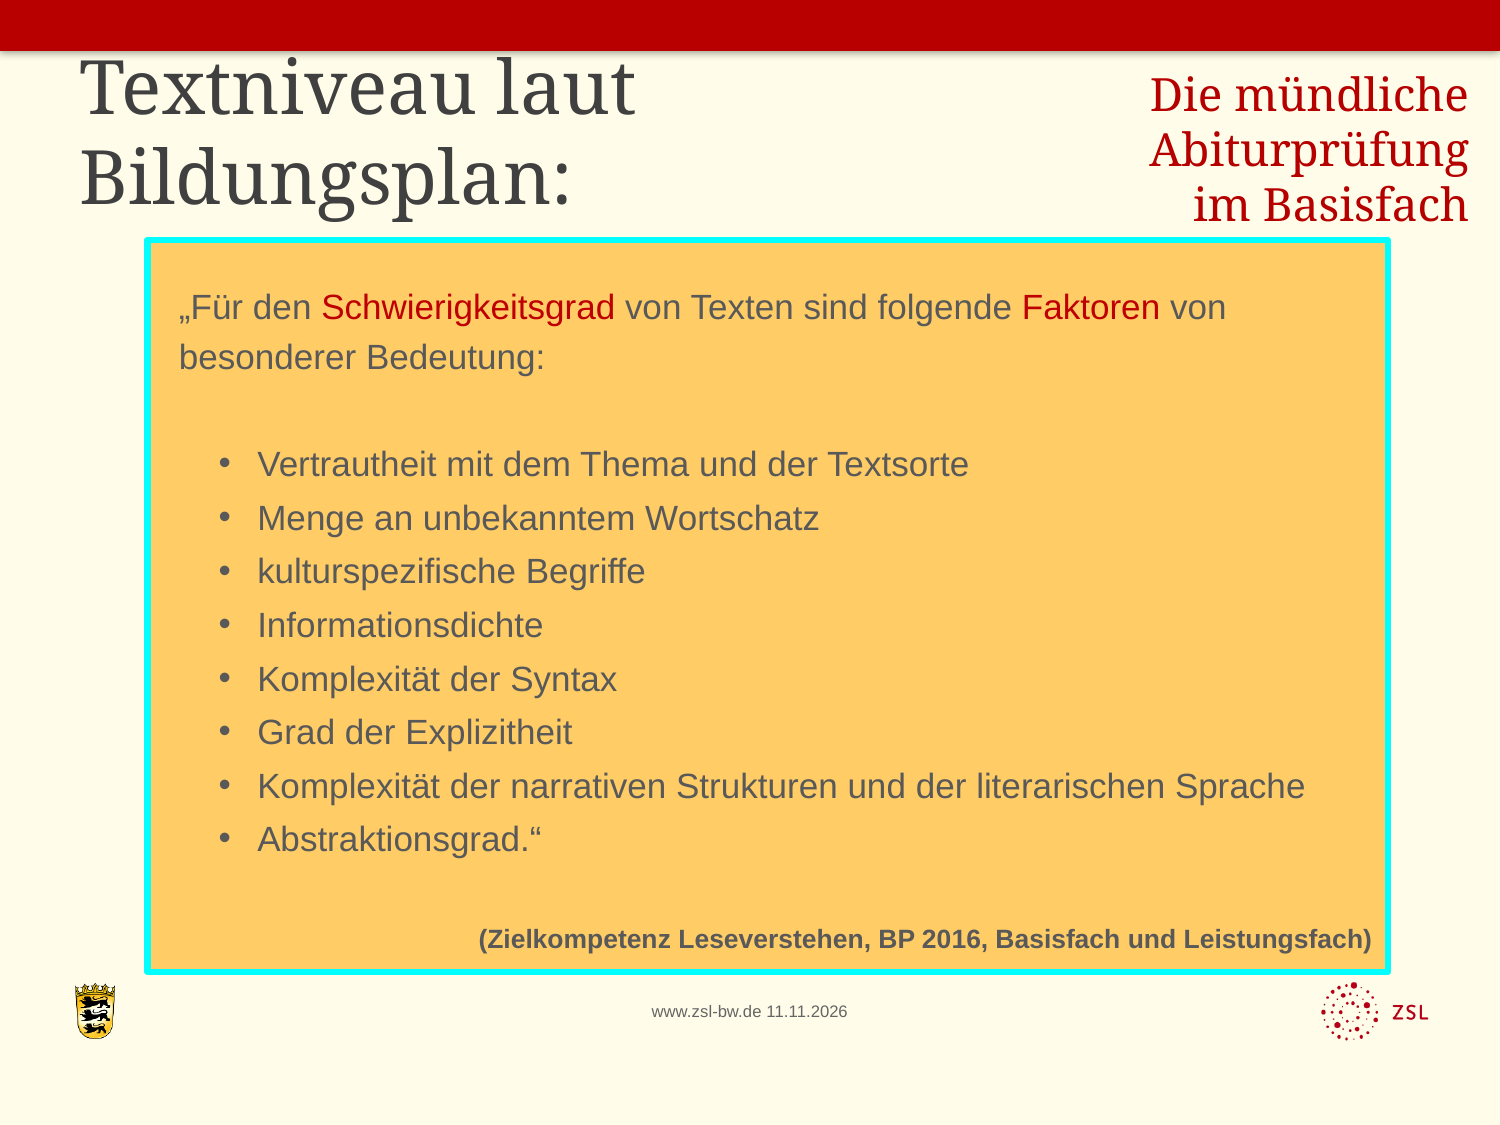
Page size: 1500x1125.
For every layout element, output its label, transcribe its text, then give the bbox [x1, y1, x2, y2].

text_box „Für den Schwierigkeitsgrad von Texten sind folgende Faktoren von besonderer Bedeutung: Vertrautheit mit dem Thema und der Textsorte Menge an unbekanntem Wortschatz kulturspezifische Begriffe Informationsdichte Komplexität der Syntax Grad der Explizitheit Komplexität der narrativen Strukturen und der literarischen Sprache Abstraktionsgrad.“ (Zielkompetenz Leseverstehen, BP 2016, Basisfach und Leistungsfach) [147, 239, 1388, 973]
picture [73, 981, 117, 1041]
title Textniveau laut Bildungsplan: [64, 60, 1058, 200]
picture [1320, 981, 1429, 1041]
text_box Die mündliche Abiturprüfung im Basisfach [1079, 58, 1484, 238]
